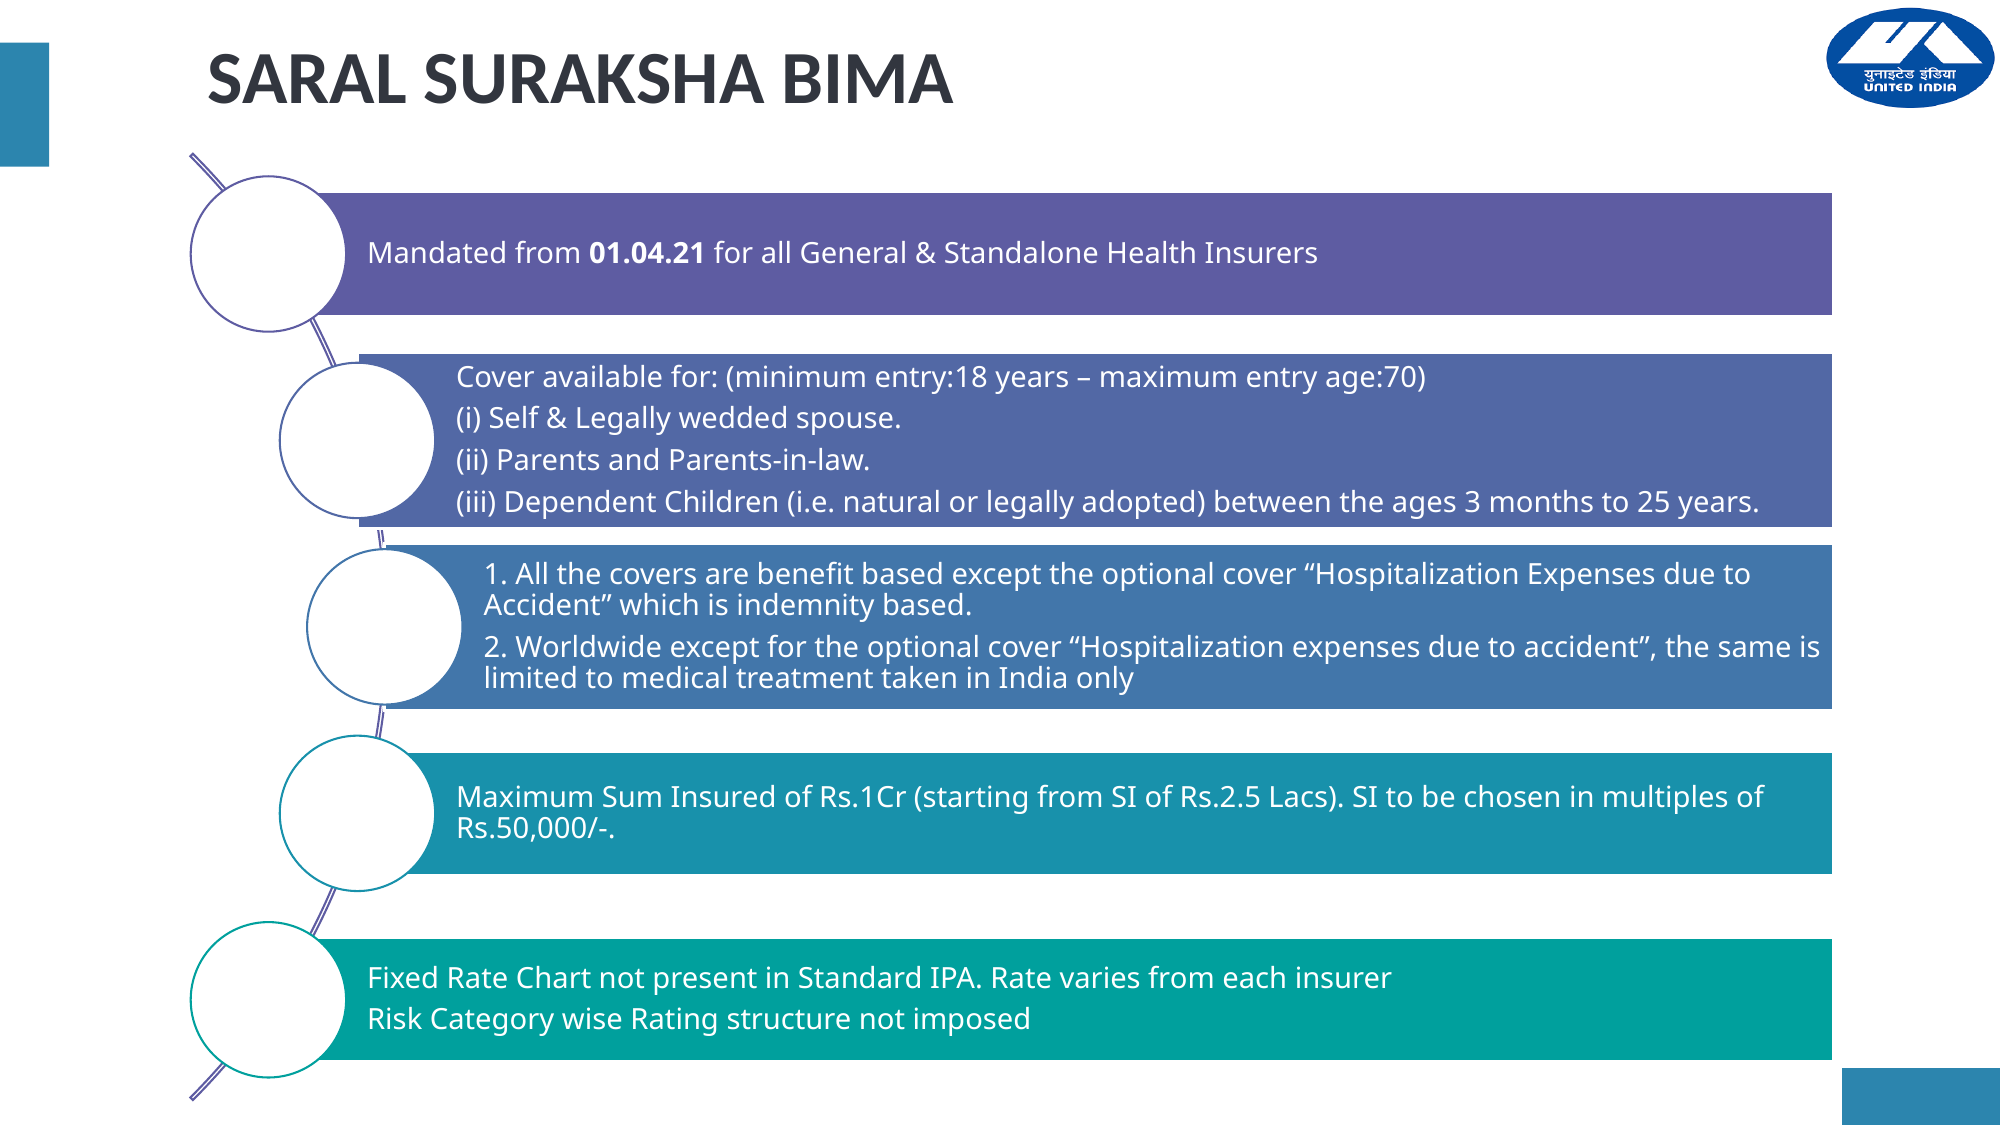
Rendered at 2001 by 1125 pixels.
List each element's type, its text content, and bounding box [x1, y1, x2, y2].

picture [1820, 3, 2000, 111]
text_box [174, 129, 1848, 1125]
title SARAL SURAKSHA BIMA [192, 16, 1590, 129]
